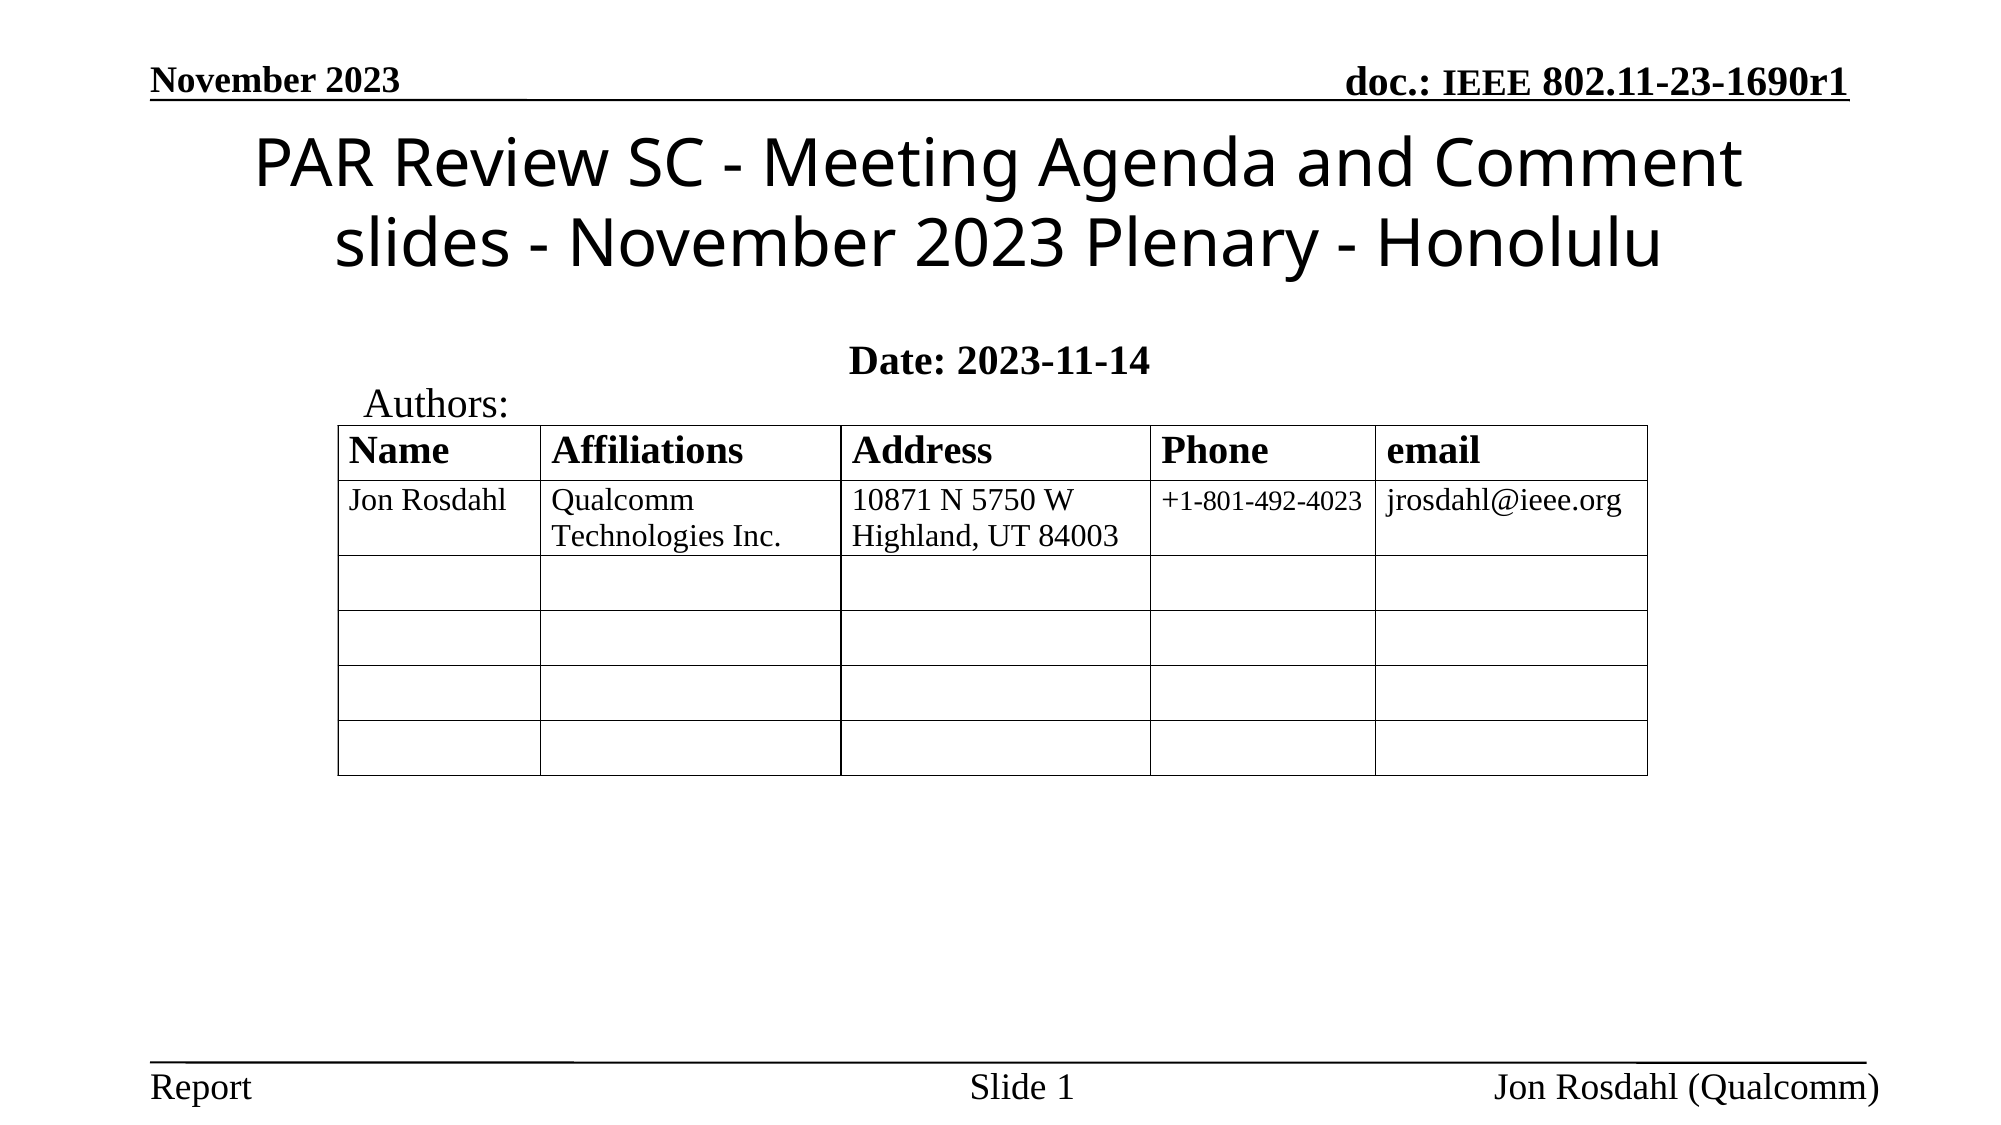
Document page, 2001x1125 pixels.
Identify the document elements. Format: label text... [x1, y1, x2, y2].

slide_number Slide 1 [950, 1061, 1095, 1125]
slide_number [149, 49, 431, 100]
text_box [337, 424, 1651, 823]
list Date: 2023-11-14 [149, 324, 1850, 1000]
title PAR Review SC - Meeting Agenda and Comment slides - November 2023 Plenary - Honolulu [149, 112, 1850, 288]
footer Jon Rosdahl (Qualcomm) [1436, 1061, 1881, 1108]
text_box Authors: [348, 368, 586, 423]
